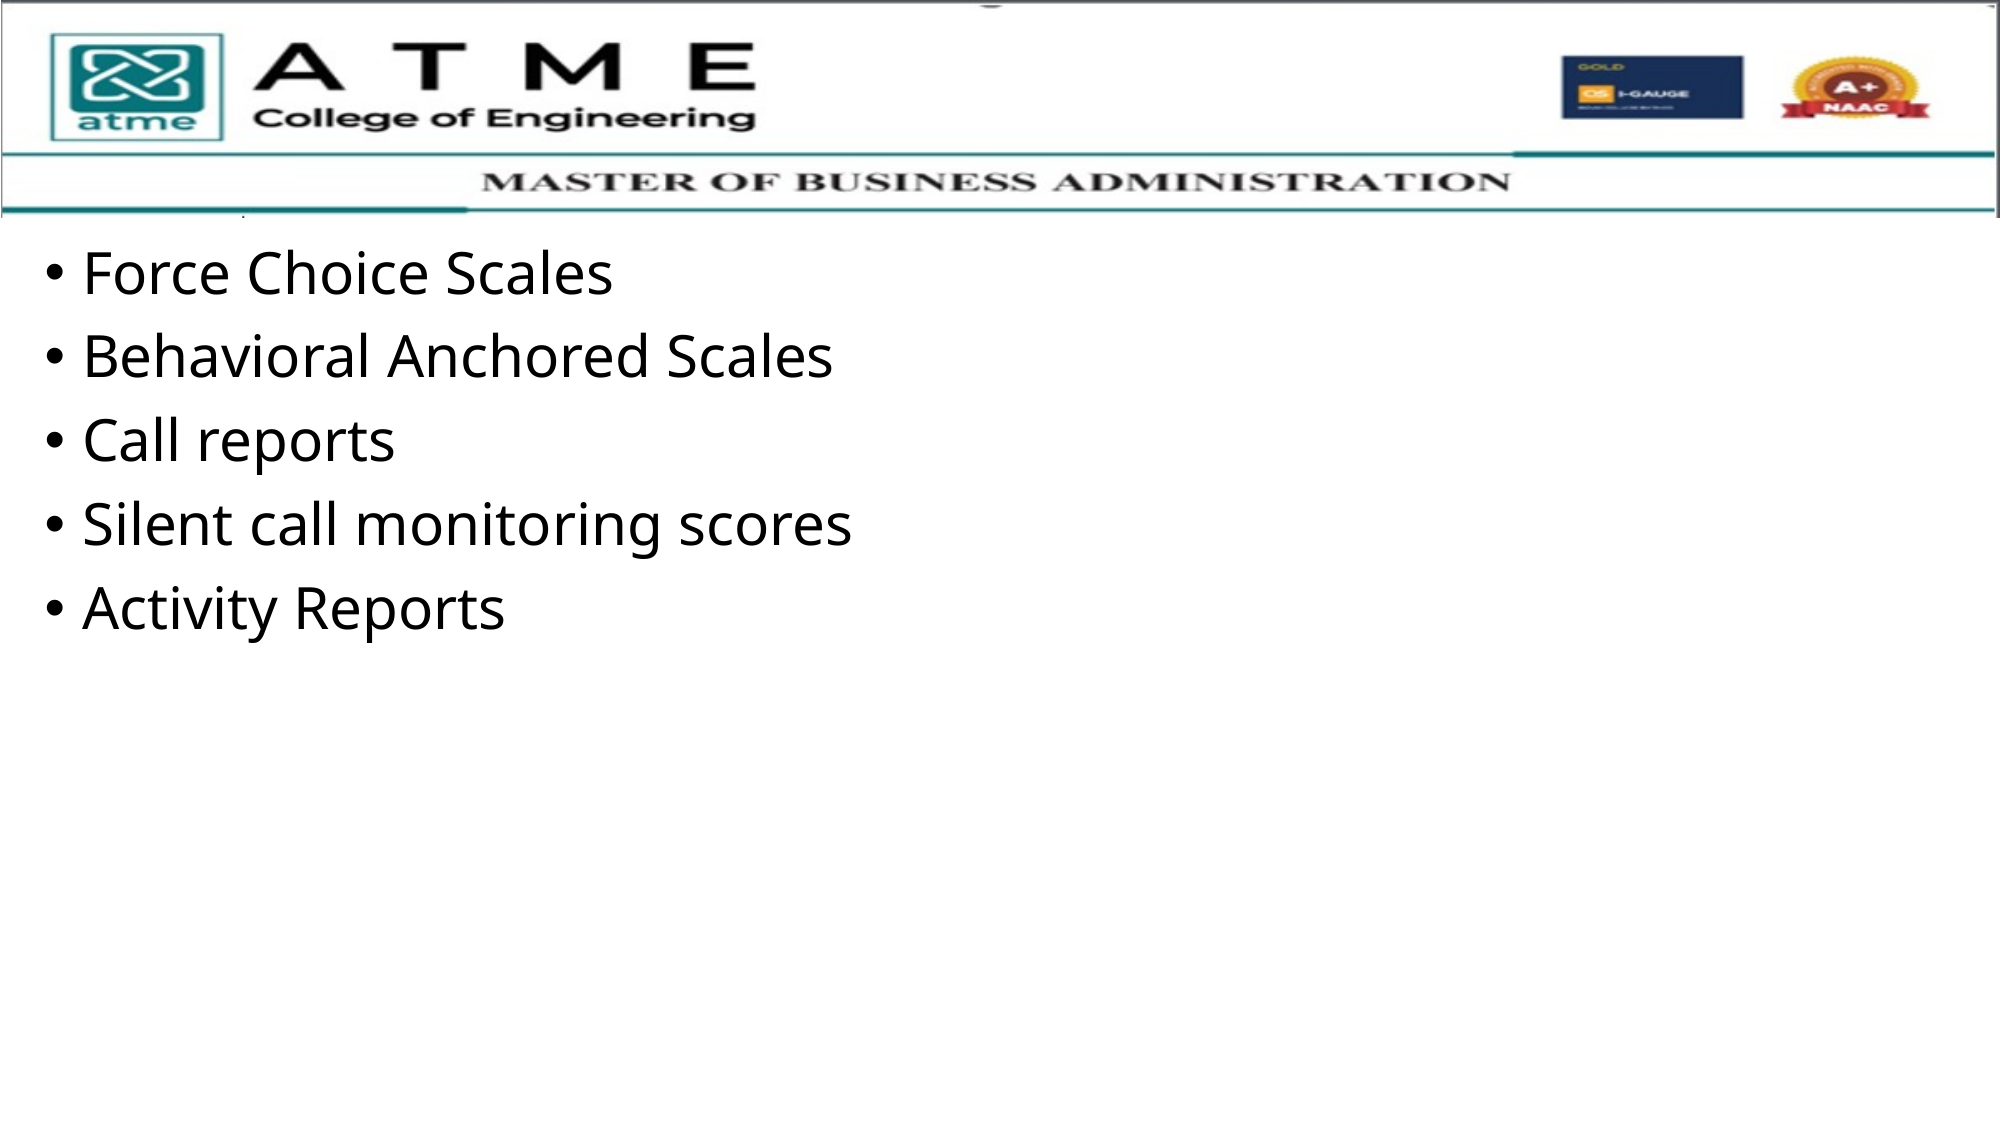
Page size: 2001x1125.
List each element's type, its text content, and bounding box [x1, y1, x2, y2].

picture [1, 0, 2000, 218]
list Force Choice Scales Behavioral Anchored Scales Call reports Silent call monitoring scores Activity Reports [29, 236, 1980, 1109]
